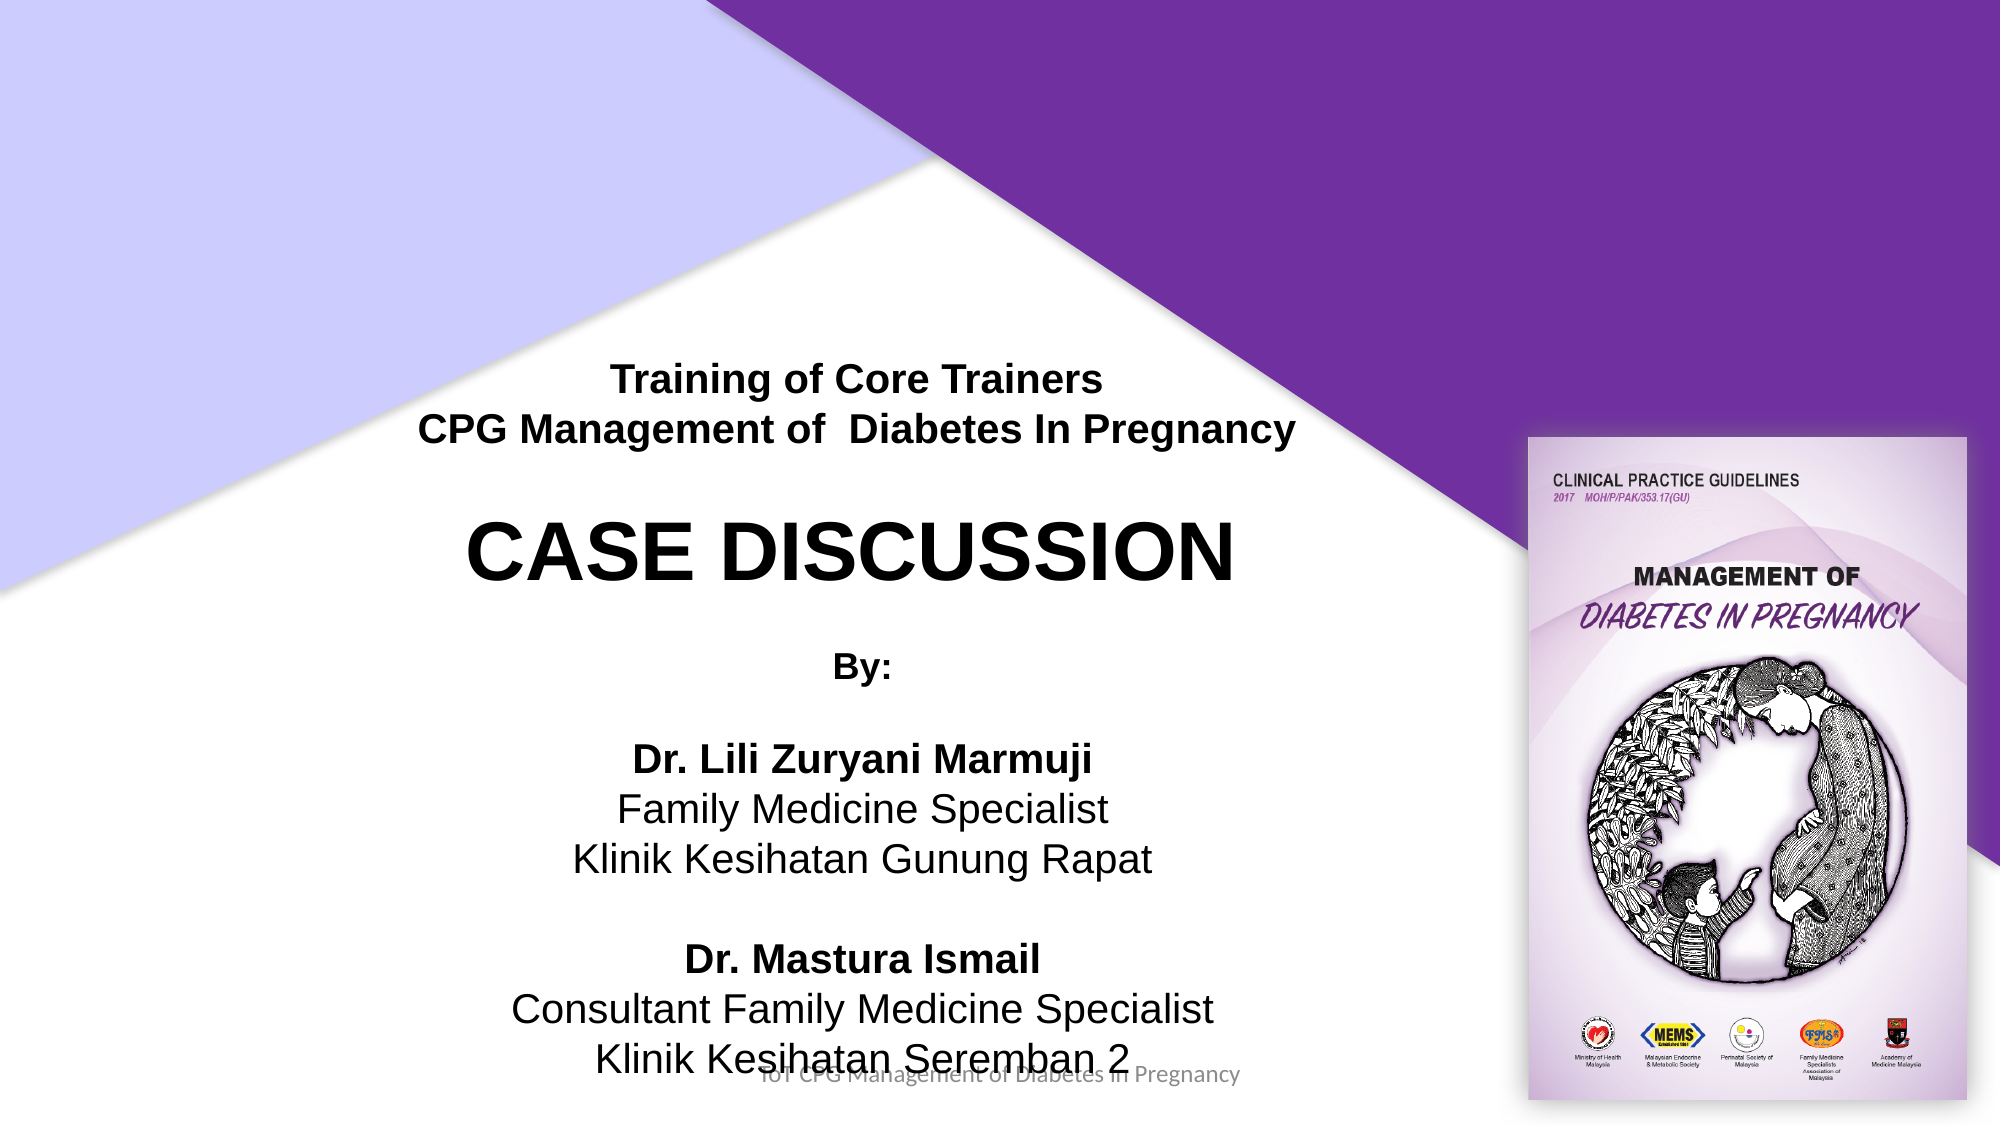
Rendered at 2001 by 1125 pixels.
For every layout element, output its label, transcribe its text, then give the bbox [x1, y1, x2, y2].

footer ToT CPG Management of Diabetes in Pregnancy [662, 1042, 1338, 1103]
picture [1528, 437, 1967, 1100]
slide_number 1 [1412, 1042, 1863, 1103]
text_box Training of Core Trainers CPG Management of Diabetes In Pregnancy CASE DISCUSSION By: Dr. Lili Zuryani Marmuji Family Medicine Specialist Klinik Kesihatan Gunung Rapat Dr. Mastura Ismail Consultant Family Medicine Specialist Klinik Kesihatan Seremban 2 [230, 344, 1495, 1125]
text_box [0, 0, 926, 591]
text_box [706, 0, 2000, 867]
